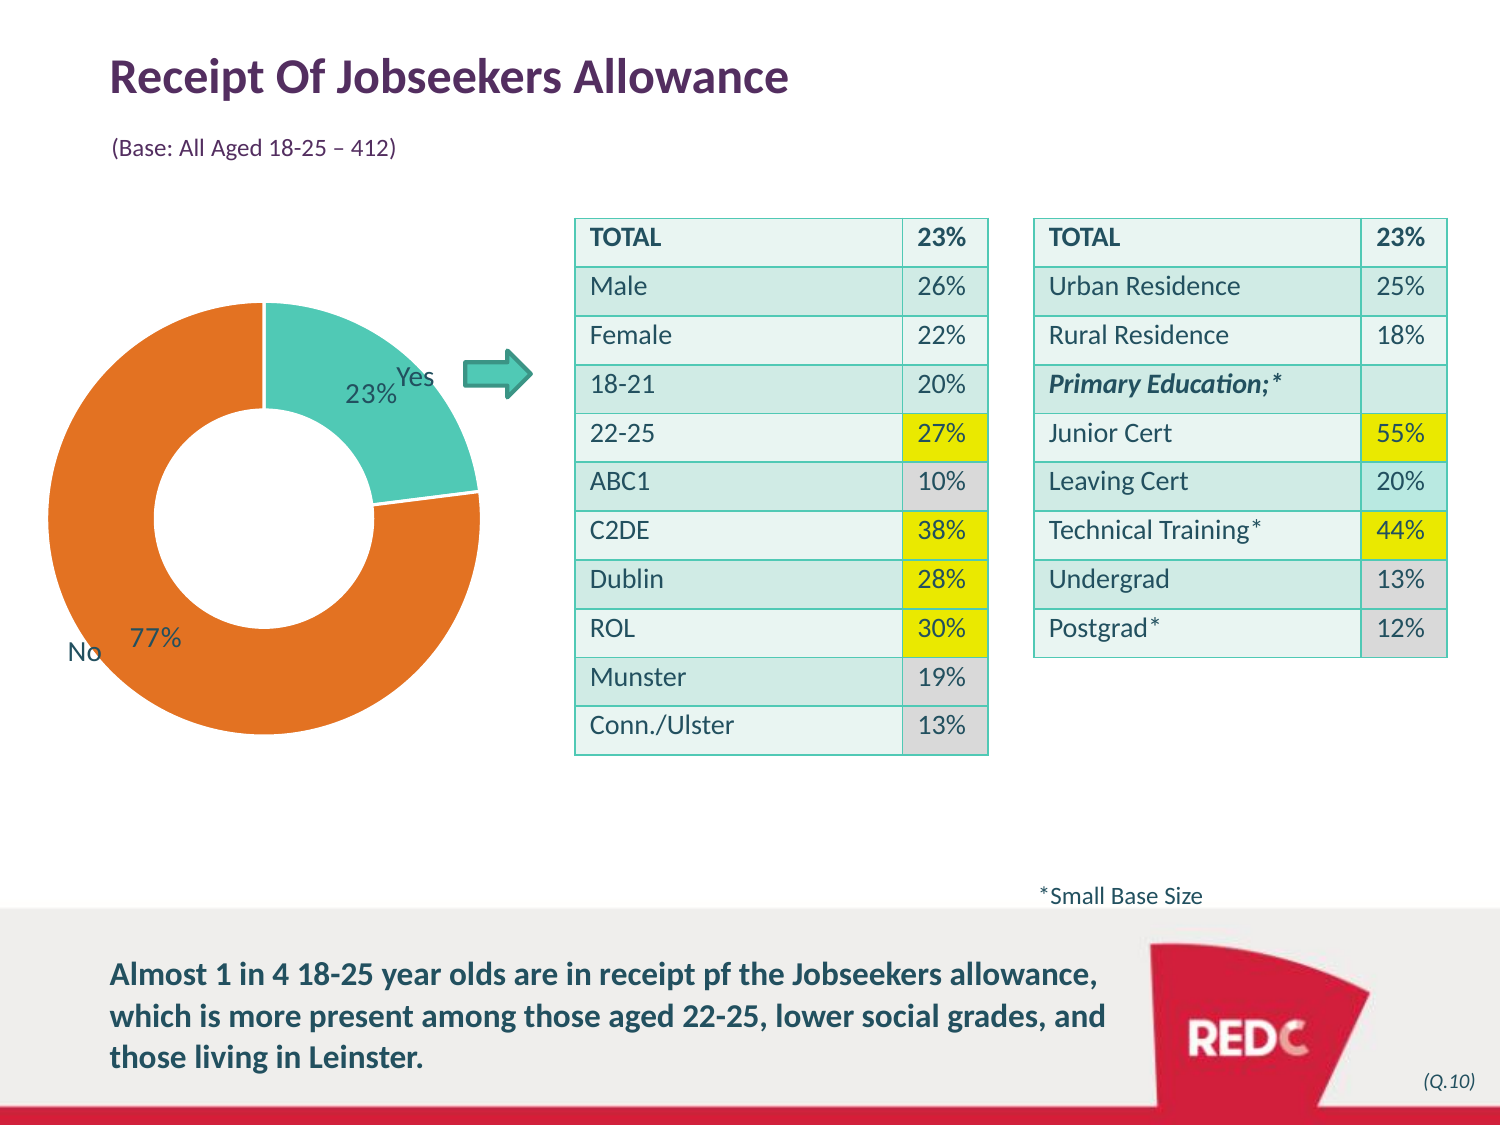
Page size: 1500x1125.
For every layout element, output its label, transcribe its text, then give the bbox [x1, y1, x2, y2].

text_box *Small Base Size [1037, 879, 1204, 910]
table_header TOTAL [576, 219, 902, 266]
table_cell 26% [903, 268, 987, 315]
table_cell 55% [1362, 414, 1446, 461]
title Receipt Of Jobseekers Allowance [94, 52, 1004, 111]
table_cell Urban Residence [1035, 268, 1360, 315]
list Almost 1 in 4 18-25 year olds are in receipt pf the Jobseekers allowance, which is more present among those aged 22-25, lower social grades, and those living in Leinster. [94, 942, 1158, 1076]
table_cell 38% [903, 512, 987, 559]
table_cell 13% [903, 707, 987, 754]
table_cell Female [576, 317, 902, 364]
table_cell C2DE [576, 512, 902, 559]
table_cell 18-21 [576, 366, 902, 413]
table_cell 20% [903, 366, 987, 413]
table_cell Male [576, 268, 902, 315]
table_cell 10% [903, 463, 987, 510]
chart [0, 291, 560, 746]
text_box (Q.10) [1422, 1067, 1476, 1093]
table_cell 44% [1362, 512, 1446, 559]
table_cell [1362, 366, 1446, 413]
table_cell Munster [576, 658, 902, 705]
table_cell Leaving Cert [1035, 463, 1360, 510]
table_cell 22% [903, 317, 987, 364]
table_cell 22-25 [576, 414, 902, 461]
table_cell Undergrad [1035, 561, 1360, 608]
picture [0, 0, 1500, 1125]
table_cell Postgrad* [1035, 610, 1360, 657]
table_cell 20% [1362, 463, 1446, 510]
table_cell Dublin [576, 561, 902, 608]
table_cell 13% [1362, 561, 1446, 608]
table_header 23% [903, 219, 987, 266]
table_cell 18% [1362, 317, 1446, 364]
table_cell 28% [903, 561, 987, 608]
table_cell 30% [903, 610, 987, 657]
table_cell Conn./Ulster [576, 707, 902, 754]
table_header 23% [1362, 219, 1446, 266]
table_cell Technical Training* [1035, 512, 1360, 559]
table_cell 19% [903, 658, 987, 705]
table_cell Junior Cert [1035, 414, 1360, 461]
table_cell 12% [1362, 610, 1446, 657]
table_cell 27% [903, 414, 987, 461]
table_header TOTAL [1035, 219, 1360, 266]
table_cell Rural Residence [1035, 317, 1360, 364]
table_cell ROL [576, 610, 902, 657]
table_cell ABC1 [576, 463, 902, 510]
list (Base: All Aged 18-25 – 412) [96, 112, 1005, 182]
table_cell 25% [1362, 268, 1446, 315]
table_cell Primary Education;* [1035, 366, 1360, 413]
